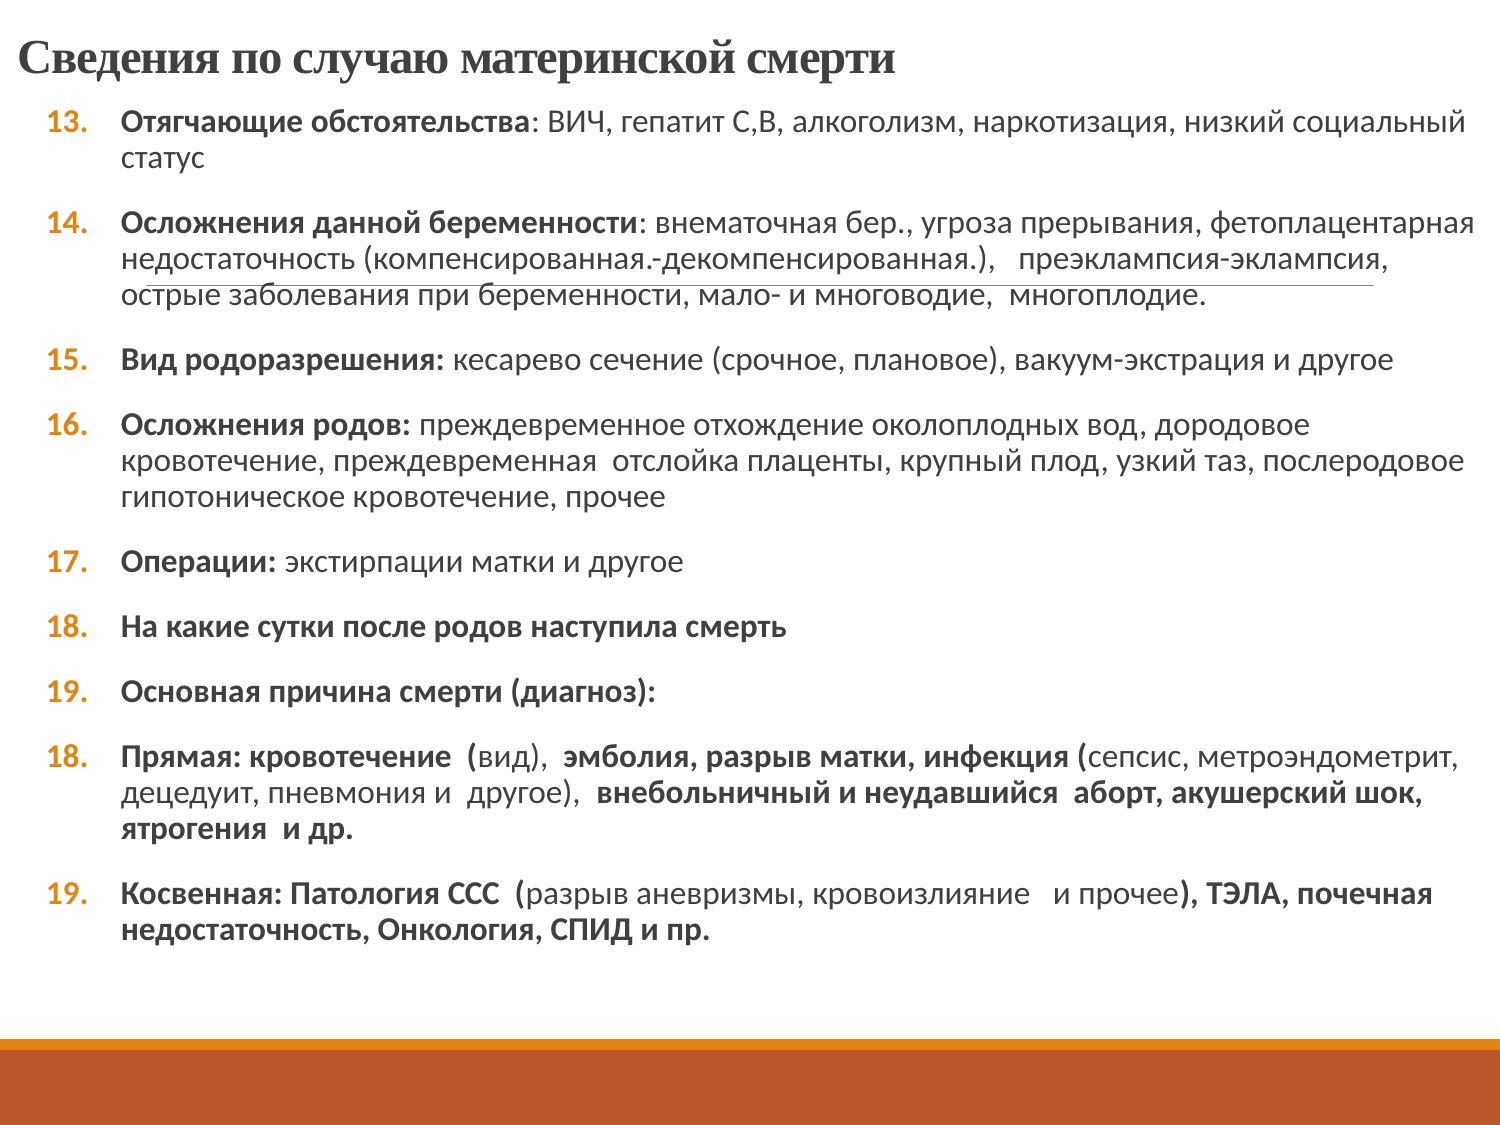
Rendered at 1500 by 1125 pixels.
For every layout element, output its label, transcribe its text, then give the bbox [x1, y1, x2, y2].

list Отягчающие обстоятельства: ВИЧ, гепатит С,В, алкоголизм, наркотизация, низкий социальный статус Осложнения данной беременности: внематочная бер., угроза прерывания, фетоплацентарная недостаточность (компенсированная.-декомпенсированная.), преэклампсия-эклампсия, острые заболевания при беременности, мало- и многоводие, многоплодие. Вид родоразрешения: кесарево сечение (срочное, плановое), вакуум-экстрация и другое Осложнения родов: преждевременное отхождение околоплодных вод, дородовое кровотечение, преждевременная отслойка плаценты, крупный плод, узкий таз, послеродовое гипотоническое кровотечение, прочее Операции: экстирпации матки и другое На какие сутки после родов наступила смерть Основная причина смерти (диагноз): Прямая: кровотечение (вид), эмболия, разрыв матки, инфекция (сепсис, метроэндометрит, децедуит, пневмония и другое), внебольничный и неудавшийся аборт, акушерский шок, ятрогения и др. Косвенная: Патология ССС (разрыв аневризмы, кровоизлияние и прочее), ТЭЛА, почечная недостаточность, Онкология, СПИД и пр. [45, 96, 1499, 1101]
title Сведения по случаю материнской смерти [2, 30, 1500, 90]
